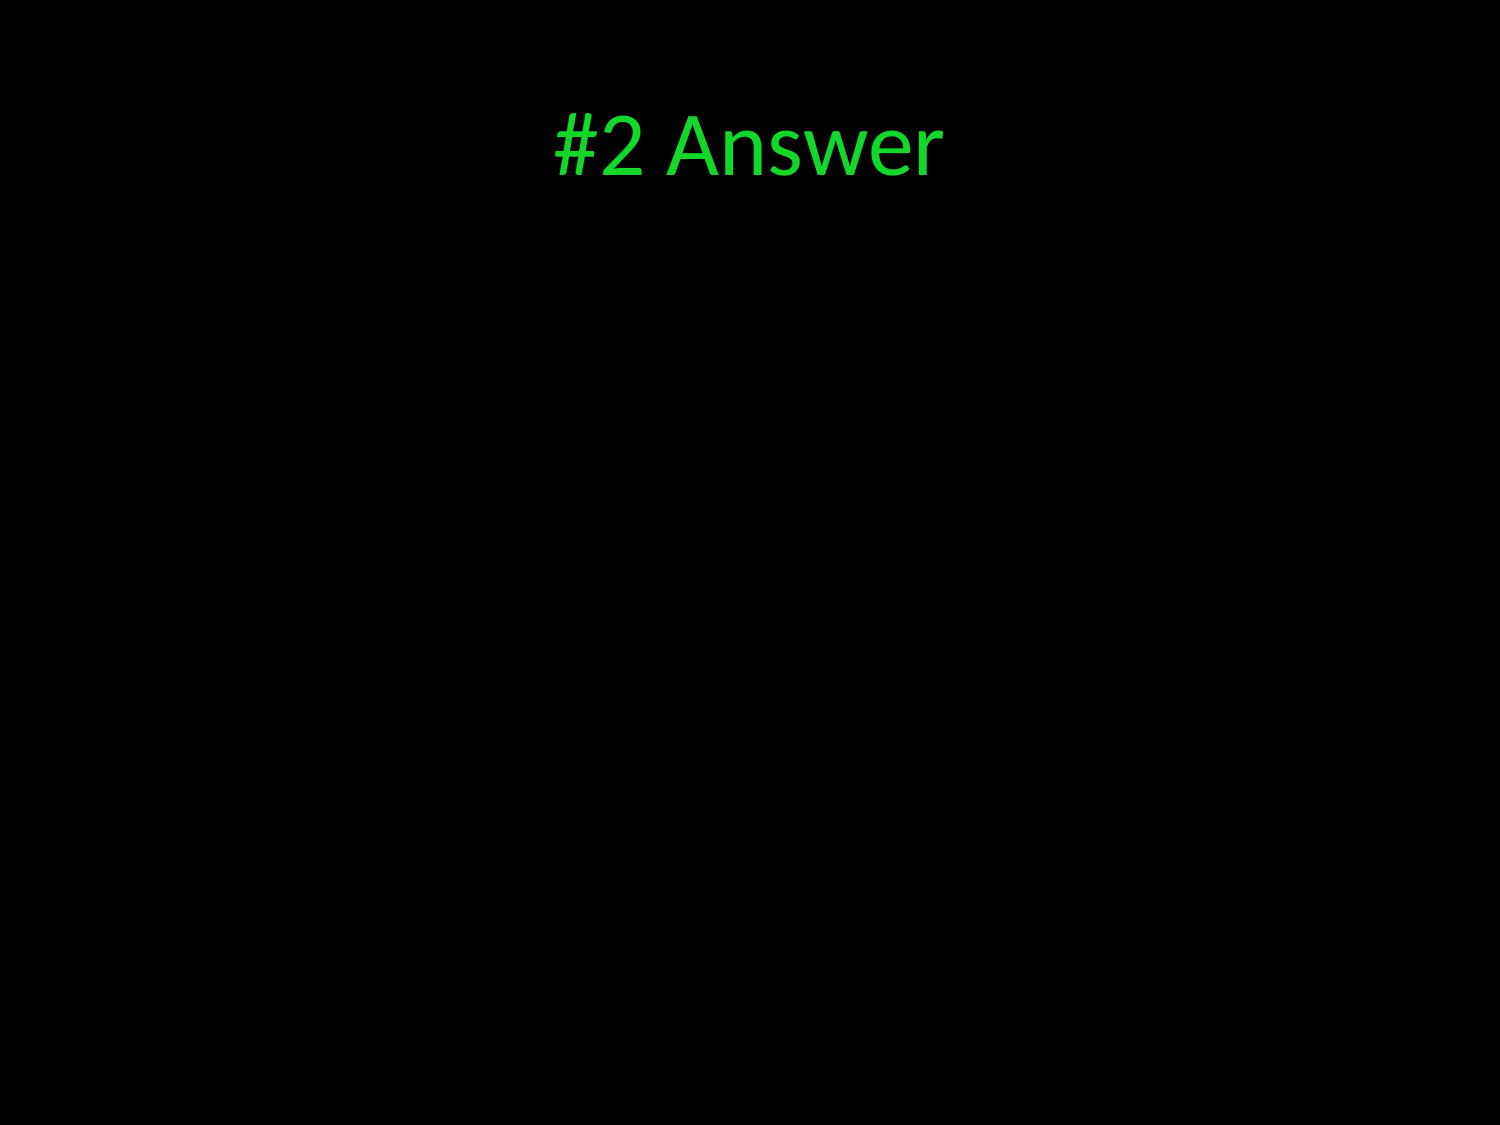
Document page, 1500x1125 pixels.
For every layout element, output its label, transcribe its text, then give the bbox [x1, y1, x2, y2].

title #2 Answer [75, 45, 1425, 233]
